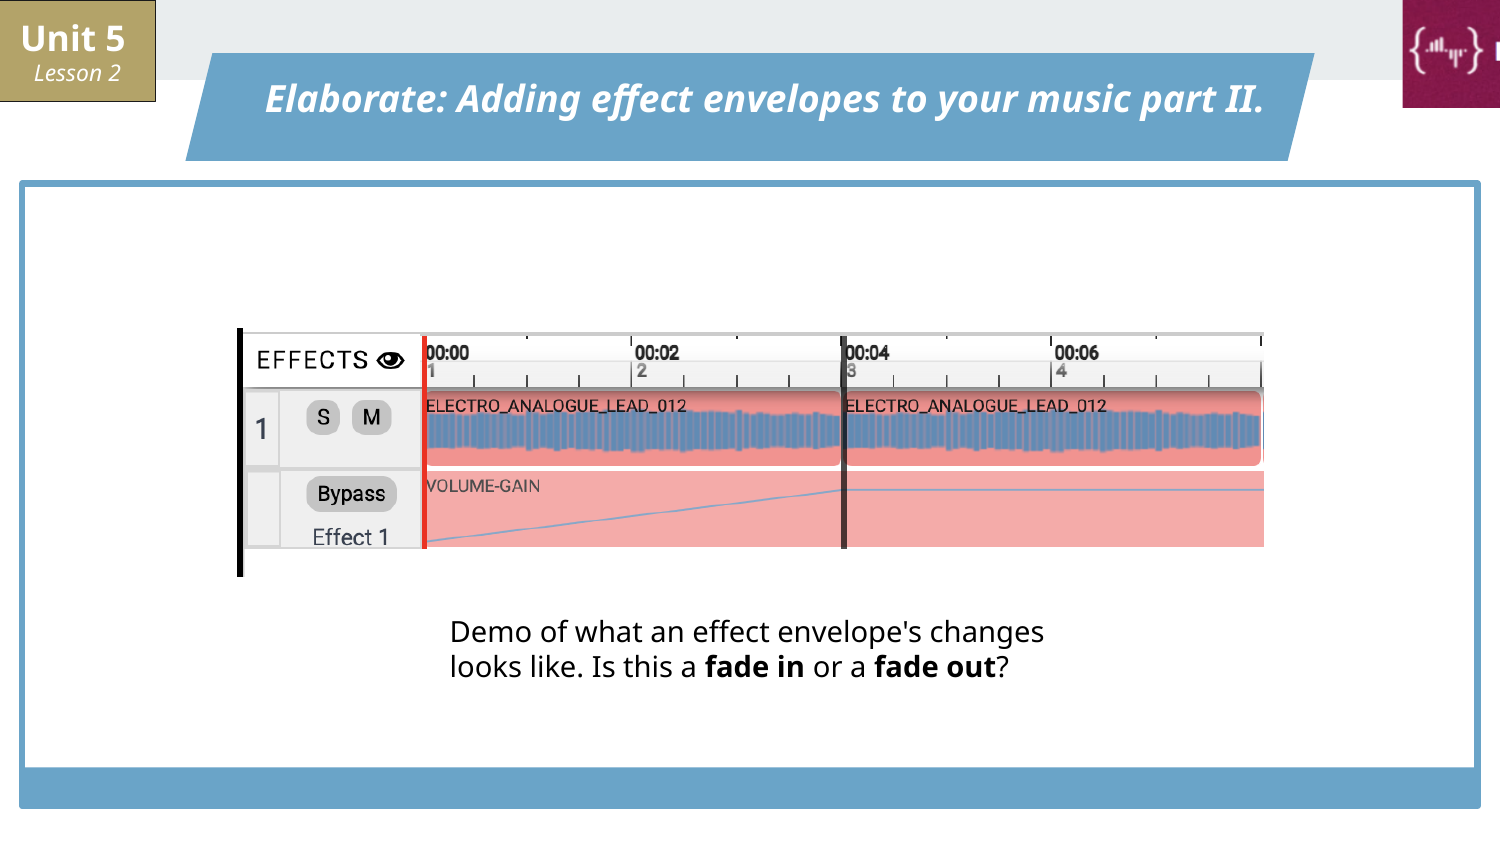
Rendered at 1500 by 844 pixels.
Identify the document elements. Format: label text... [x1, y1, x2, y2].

picture [1402, 0, 1500, 108]
picture [25, 186, 1475, 804]
text_box [185, 53, 1315, 161]
text_box Unit 5 Lesson 2 [0, 0, 156, 102]
title Elaborate: Adding effect envelopes to your music part II. [236, 60, 1295, 155]
